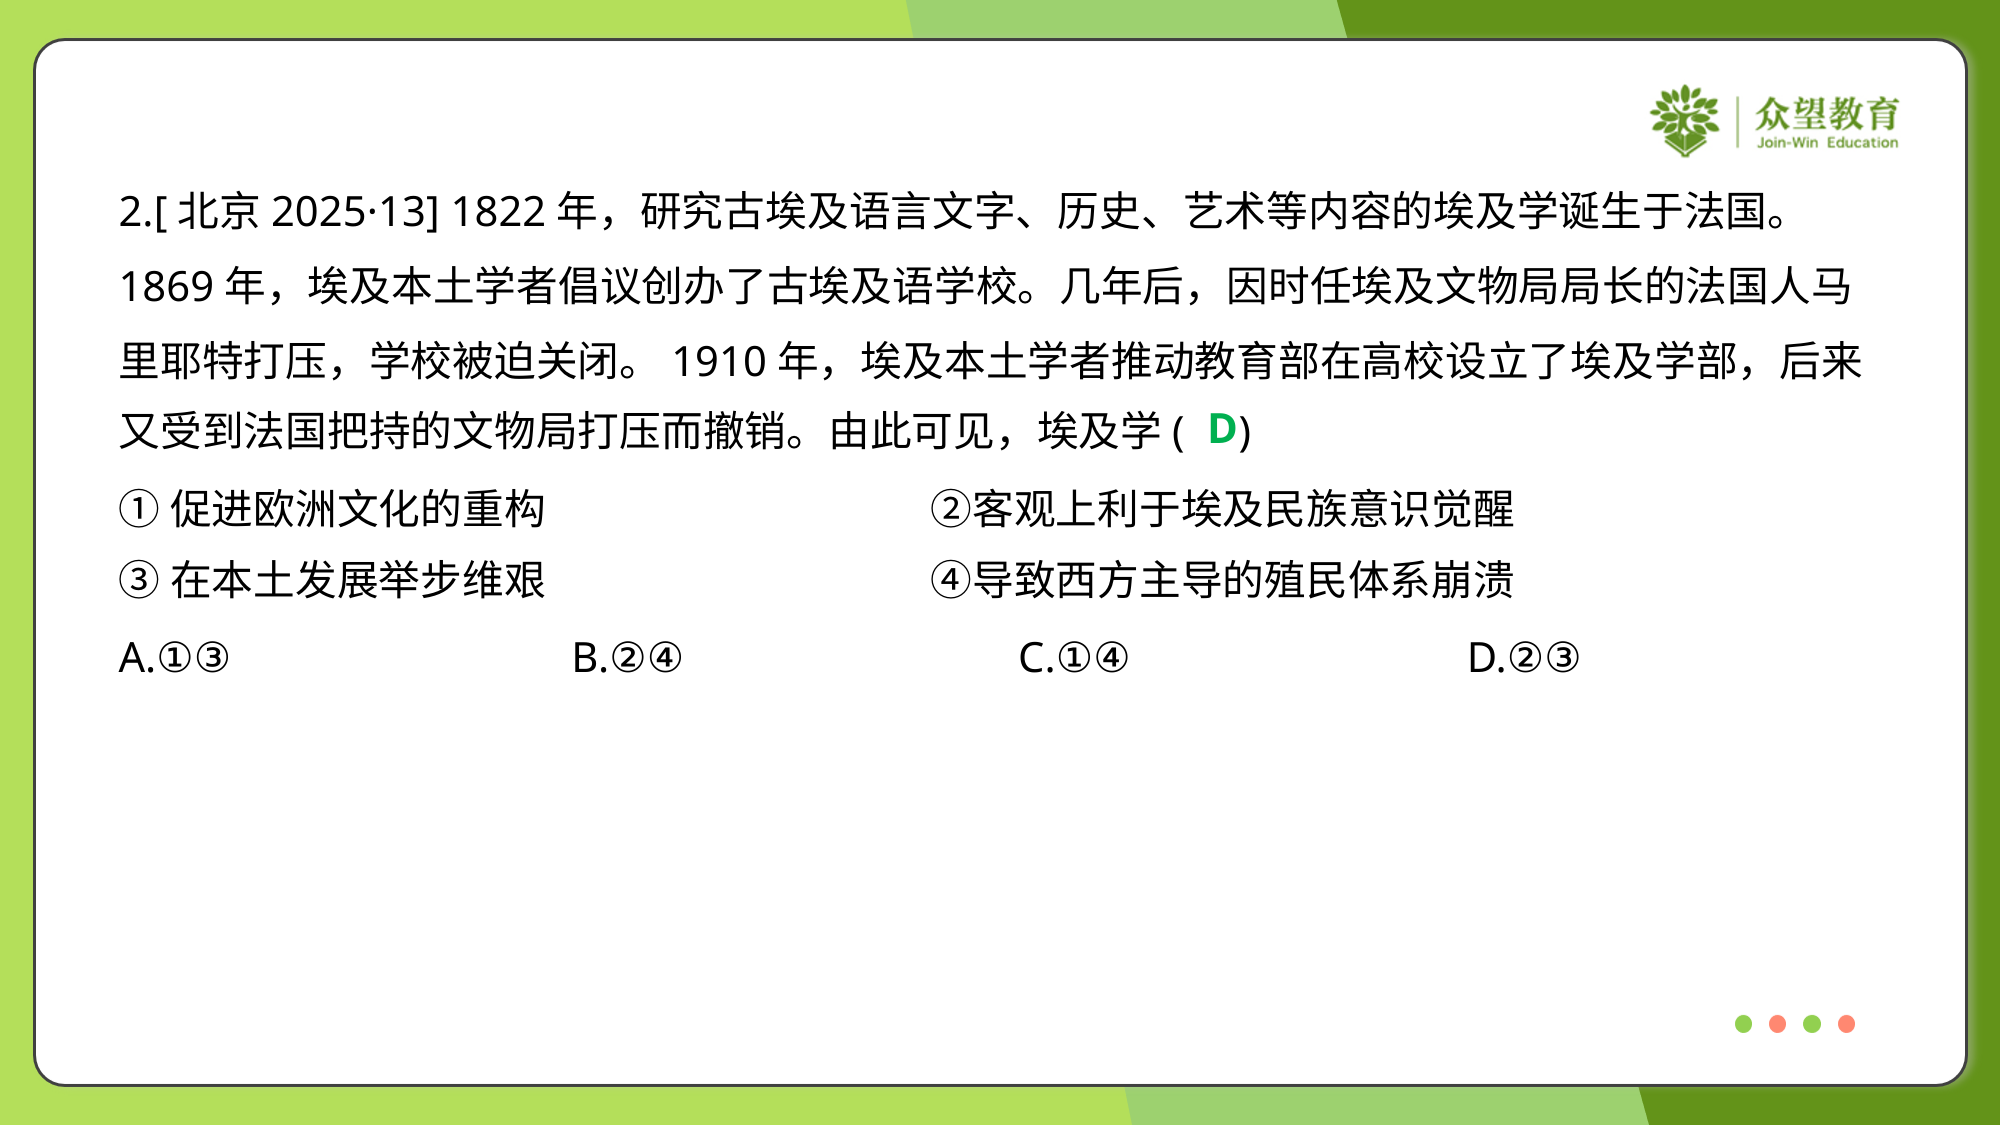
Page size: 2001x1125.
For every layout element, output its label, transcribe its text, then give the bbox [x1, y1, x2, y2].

picture [0, 0, 2000, 1125]
text_box ①促进欧洲文化的重构 ②客观上利于埃及民族意识觉醒 ③在本土发展举步维艰 ④导致西方主导的殖民体系崩溃 [118, 457, 1883, 597]
text_box D [1190, 381, 1255, 446]
text_box A.①③ B.②④ C.①④ D.②③ [118, 605, 1883, 673]
text_box 2.[北京2025·13] 1822年，研究古埃及语言文字、历史、艺术等内容的埃及学诞生于法国。 1869年，埃及本土学者倡议创办了古埃及语学校。几年后，因时任埃及文物局局长的法国人马 里耶特打压，学校被迫关闭。1910年，埃及本土学者推动教育部在高校设立了埃及学部，后来 又受到法国把持的文物局打压而撤销。由此可见，埃及学( ) [118, 159, 1883, 448]
